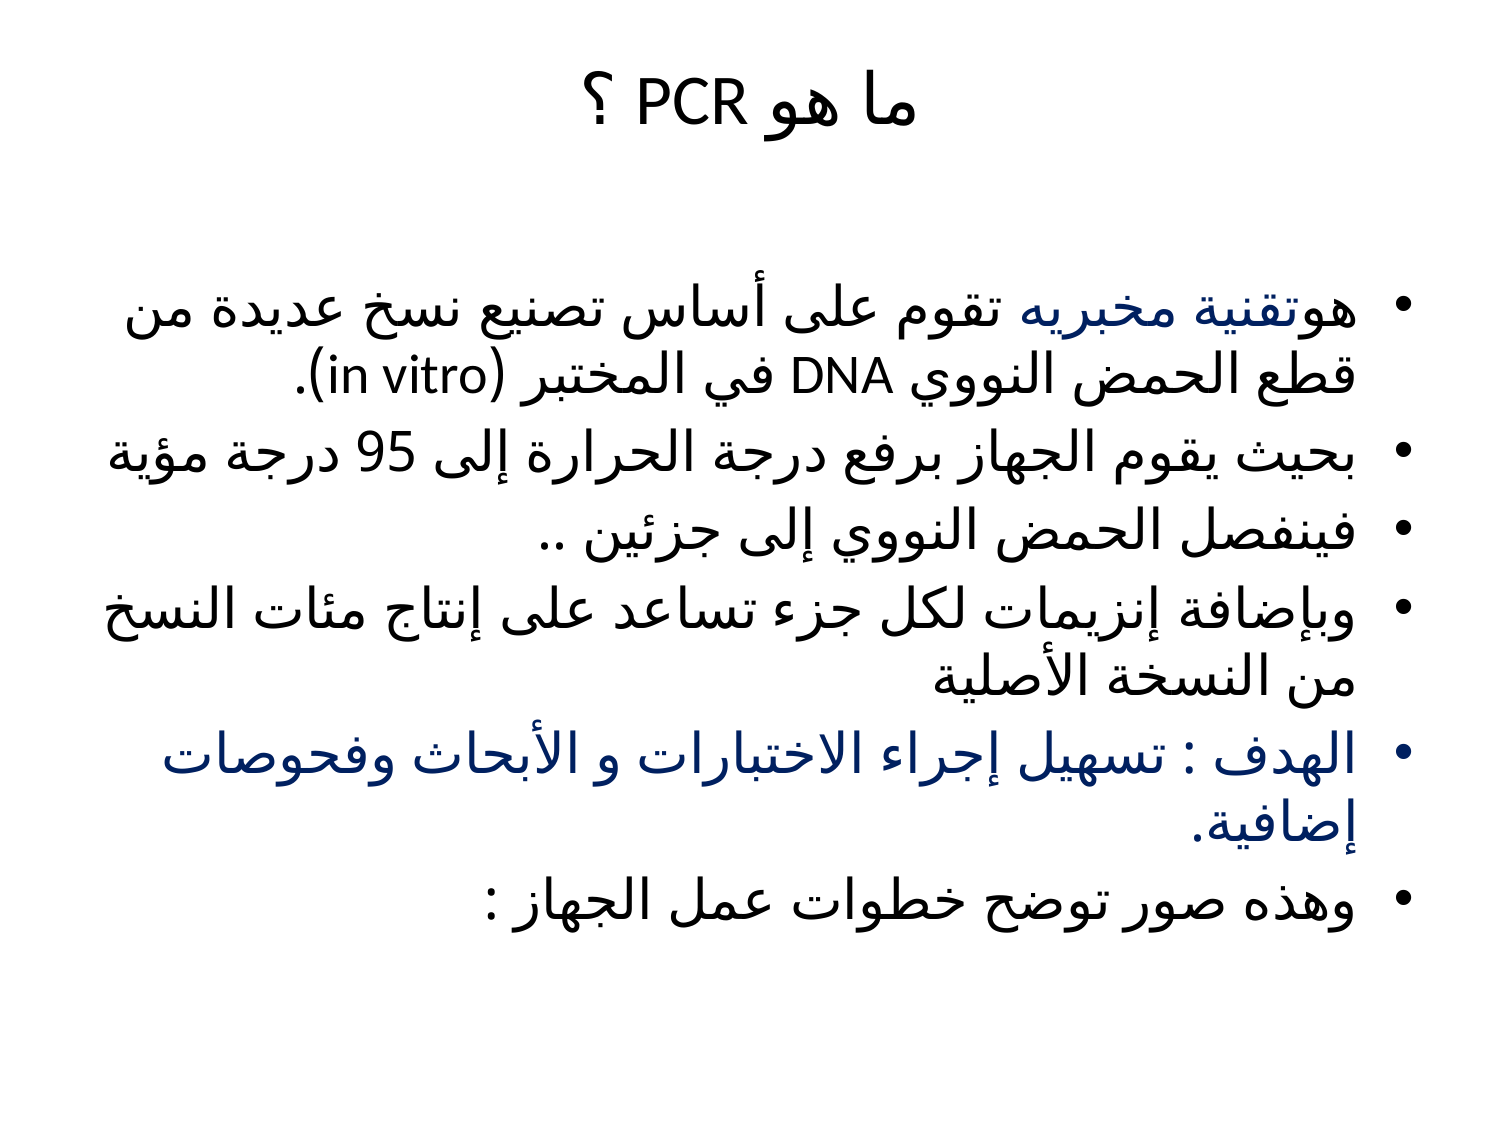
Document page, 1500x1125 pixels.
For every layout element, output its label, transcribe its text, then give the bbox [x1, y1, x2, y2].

title ما هو PCR ؟ [75, 45, 1425, 233]
list هوتقنية مخبريه تقوم على أساس تصنيع نسخ عديدة من قطع الحمض النووي DNA في المختبر (in vitro). بحيث يقوم الجهاز برفع درجة الحرارة إلى 95 درجة مؤية فينفصل الحمض النووي إلى جزئين .. وبإضافة إنزيمات لكل جزء تساعد على إنتاج مئات النسخ من النسخة الأصلية الهدف : تسهيل إجراء الاختبارات و الأبحاث وفحوصات إضافية. وهذه صور توضح خطوات عمل الجهاز : [75, 262, 1425, 1005]
